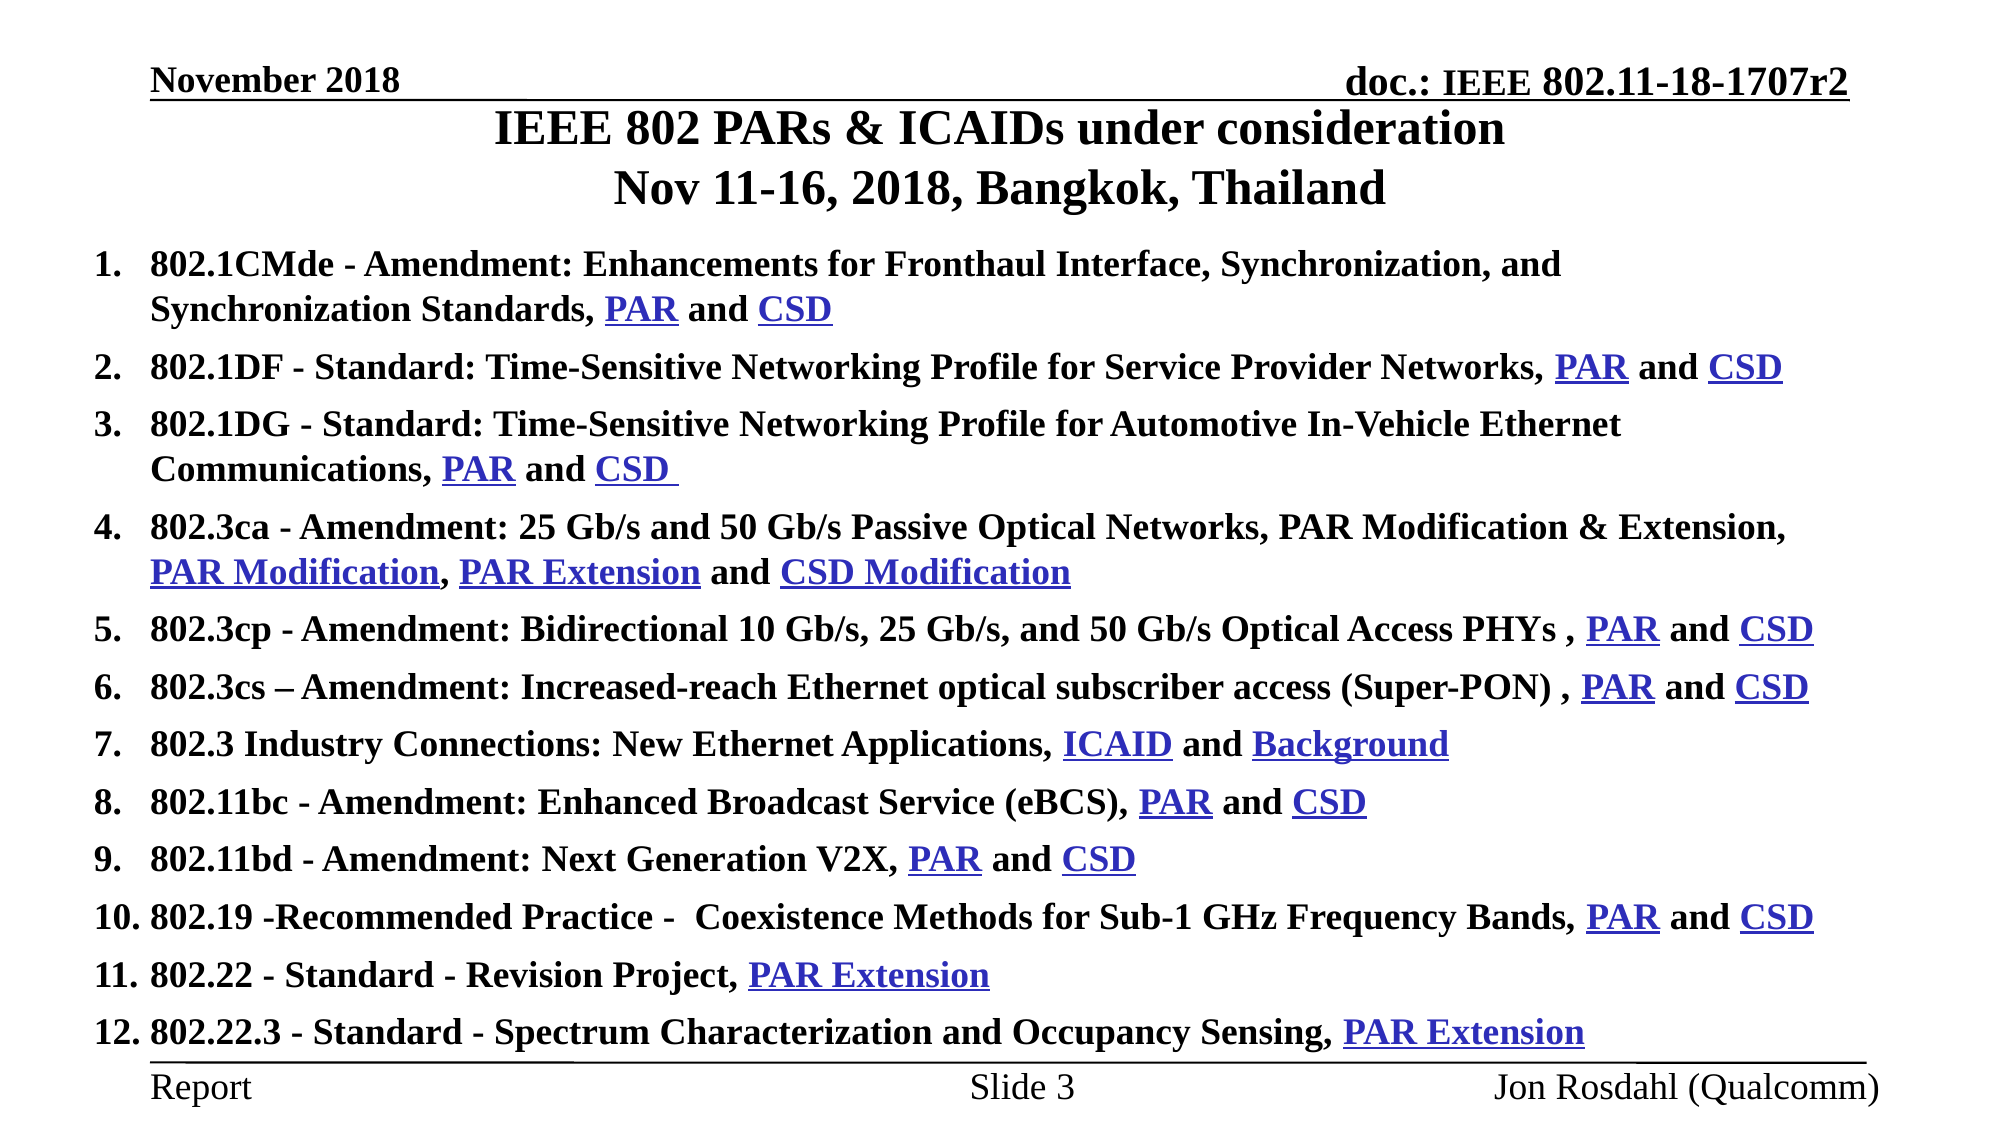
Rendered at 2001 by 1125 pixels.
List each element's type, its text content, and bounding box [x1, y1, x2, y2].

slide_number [149, 49, 431, 100]
footer Jon Rosdahl (Qualcomm) [1436, 1061, 1881, 1108]
title IEEE 802 PARs & ICAIDs under consideration Nov 11-16, 2018, Bangkok, Thailand [149, 112, 1850, 197]
list 802.1CMde - Amendment: Enhancements for Fronthaul Interface, Synchronization, and Synchronization Standards, PAR and CSD 802.1DF - Standard: Time-Sensitive Networking Profile for Service Provider Networks, PAR and CSD 802.1DG - Standard: Time-Sensitive Networking Profile for Automotive In-Vehicle Ethernet Communications, PAR and CSD 802.3ca - Amendment: 25 Gb/s and 50 Gb/s Passive Optical Networks, PAR Modification & Extension, PAR Modification, PAR Extension and CSD Modification 802.3cp - Amendment: Bidirectional 10 Gb/s, 25 Gb/s, and 50 Gb/s Optical Access PHYs , PAR and CSD 802.3cs – Amendment: Increased-reach Ethernet optical subscriber access (Super-PON) , PAR and CSD 802.3 Industry Connections: New Ethernet Applications, ICAID and Background 802.11bc - Amendment: Enhanced Broadcast Service (eBCS), PAR and CSD 802.11bd - Amendment: Next Generation V2X, PAR and CSD 802.19 -Recommended Practice - Coexistence Methods for Sub-1 GHz Frequency Bands, PAR and CSD 802.22 - Standard - Revision Project, PAR Extension 802.22.3 - Standard - Spectrum Characterization and Occupancy Sensing, PAR Extension [78, 231, 1910, 1063]
slide_number Slide 3 [950, 1061, 1095, 1125]
